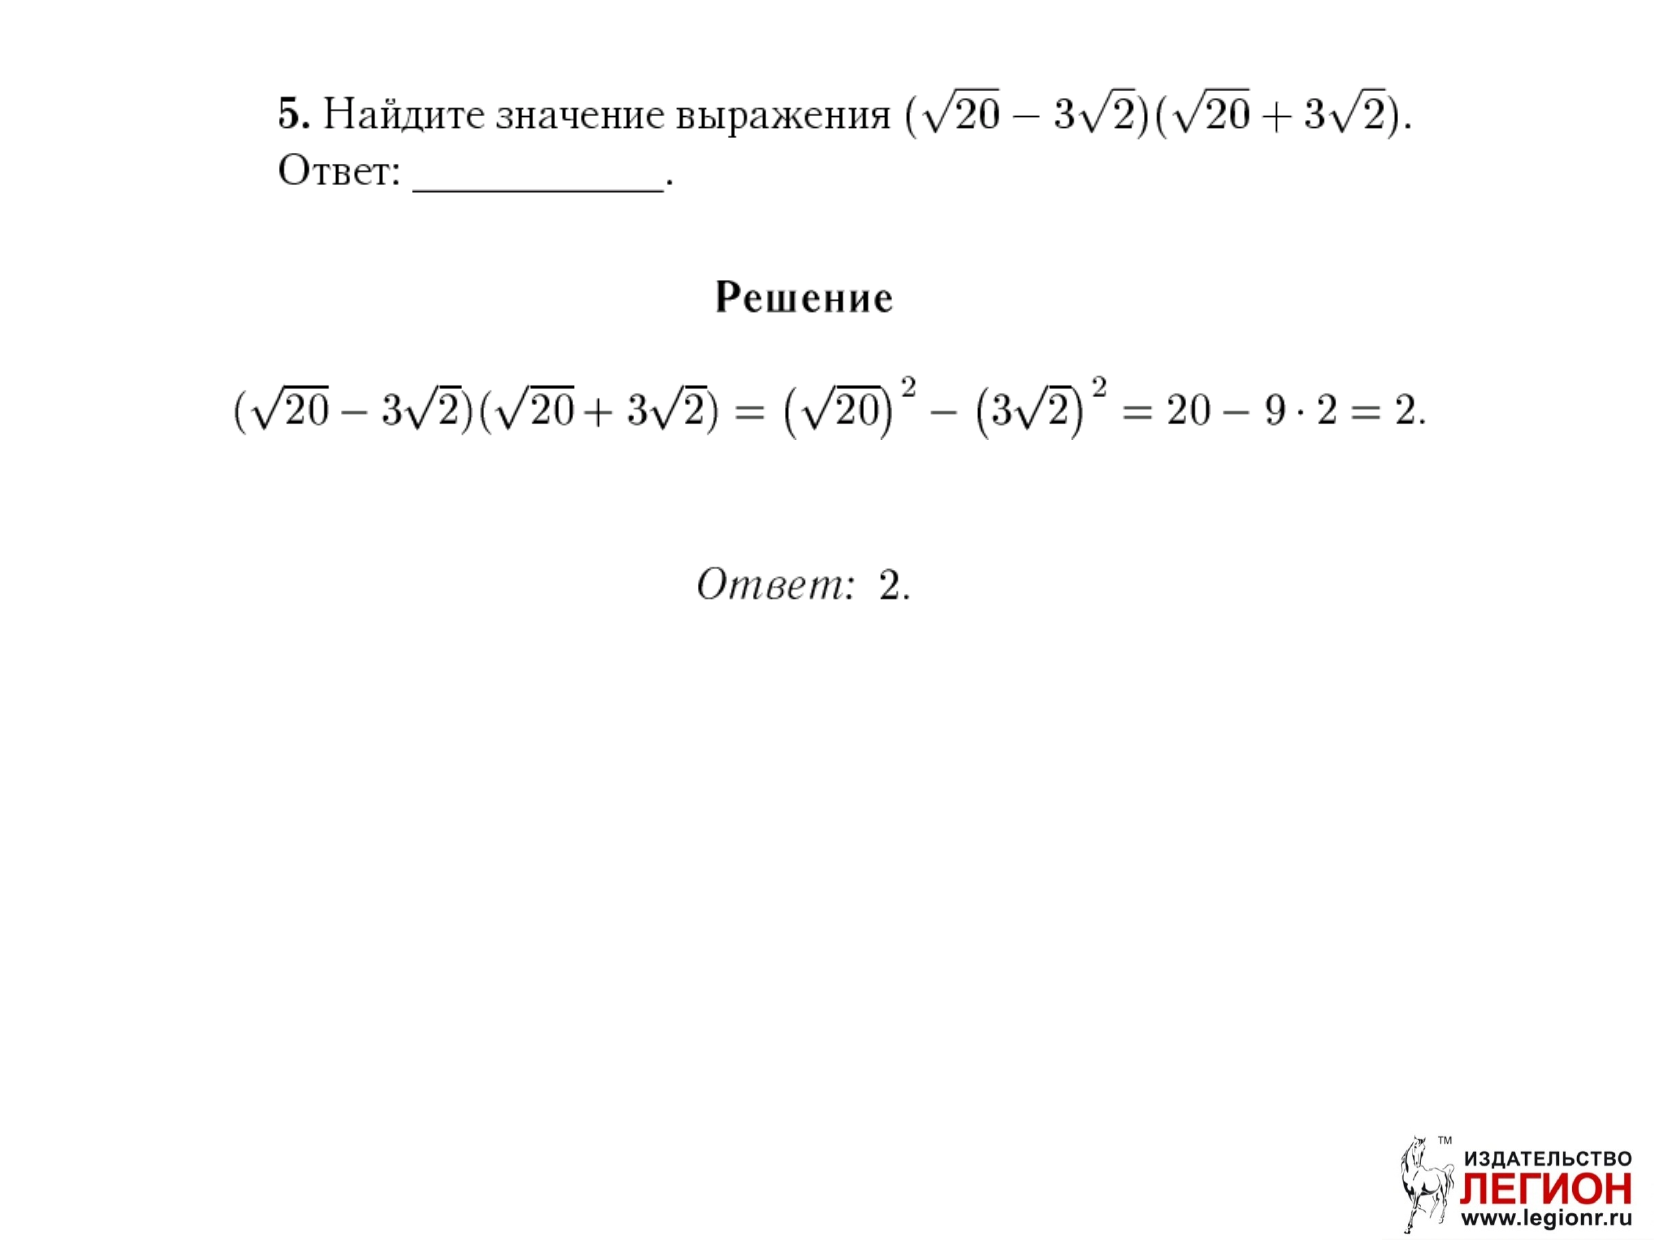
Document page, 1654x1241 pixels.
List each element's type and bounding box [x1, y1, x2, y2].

picture [697, 561, 914, 609]
picture [697, 268, 903, 330]
picture [1381, 1116, 1654, 1241]
picture [264, 68, 1423, 200]
picture [228, 373, 1433, 440]
